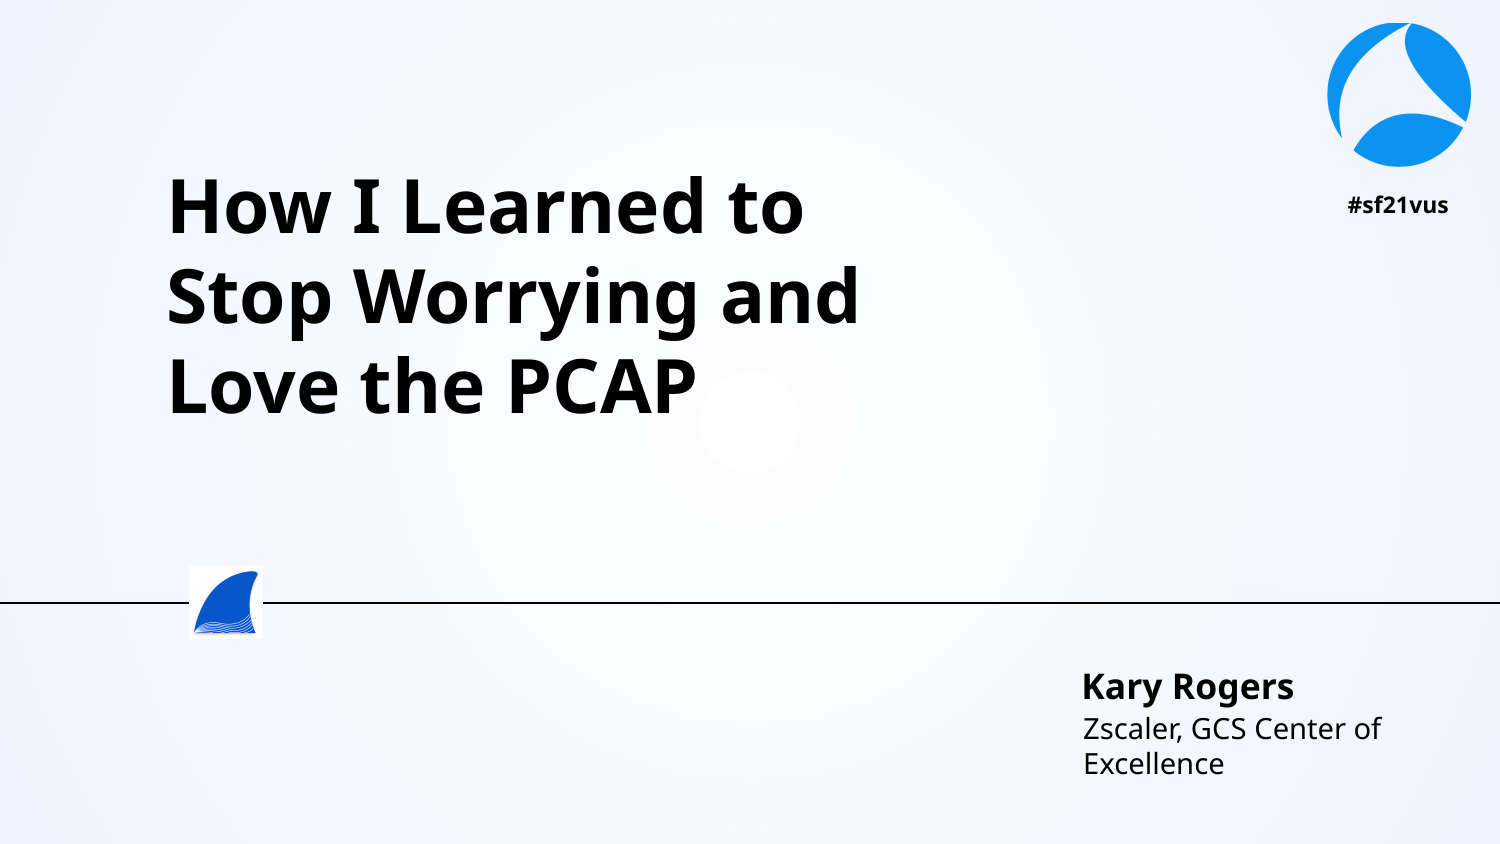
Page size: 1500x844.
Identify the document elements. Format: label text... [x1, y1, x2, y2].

picture [1327, 23, 1471, 167]
text_box Zscaler, GCS Center of Excellence [1068, 695, 1402, 795]
picture [188, 565, 263, 640]
text_box Kary Rogers [1066, 649, 1465, 722]
title How I Learned to Stop Worrying and Love the PCAP [151, 253, 894, 444]
